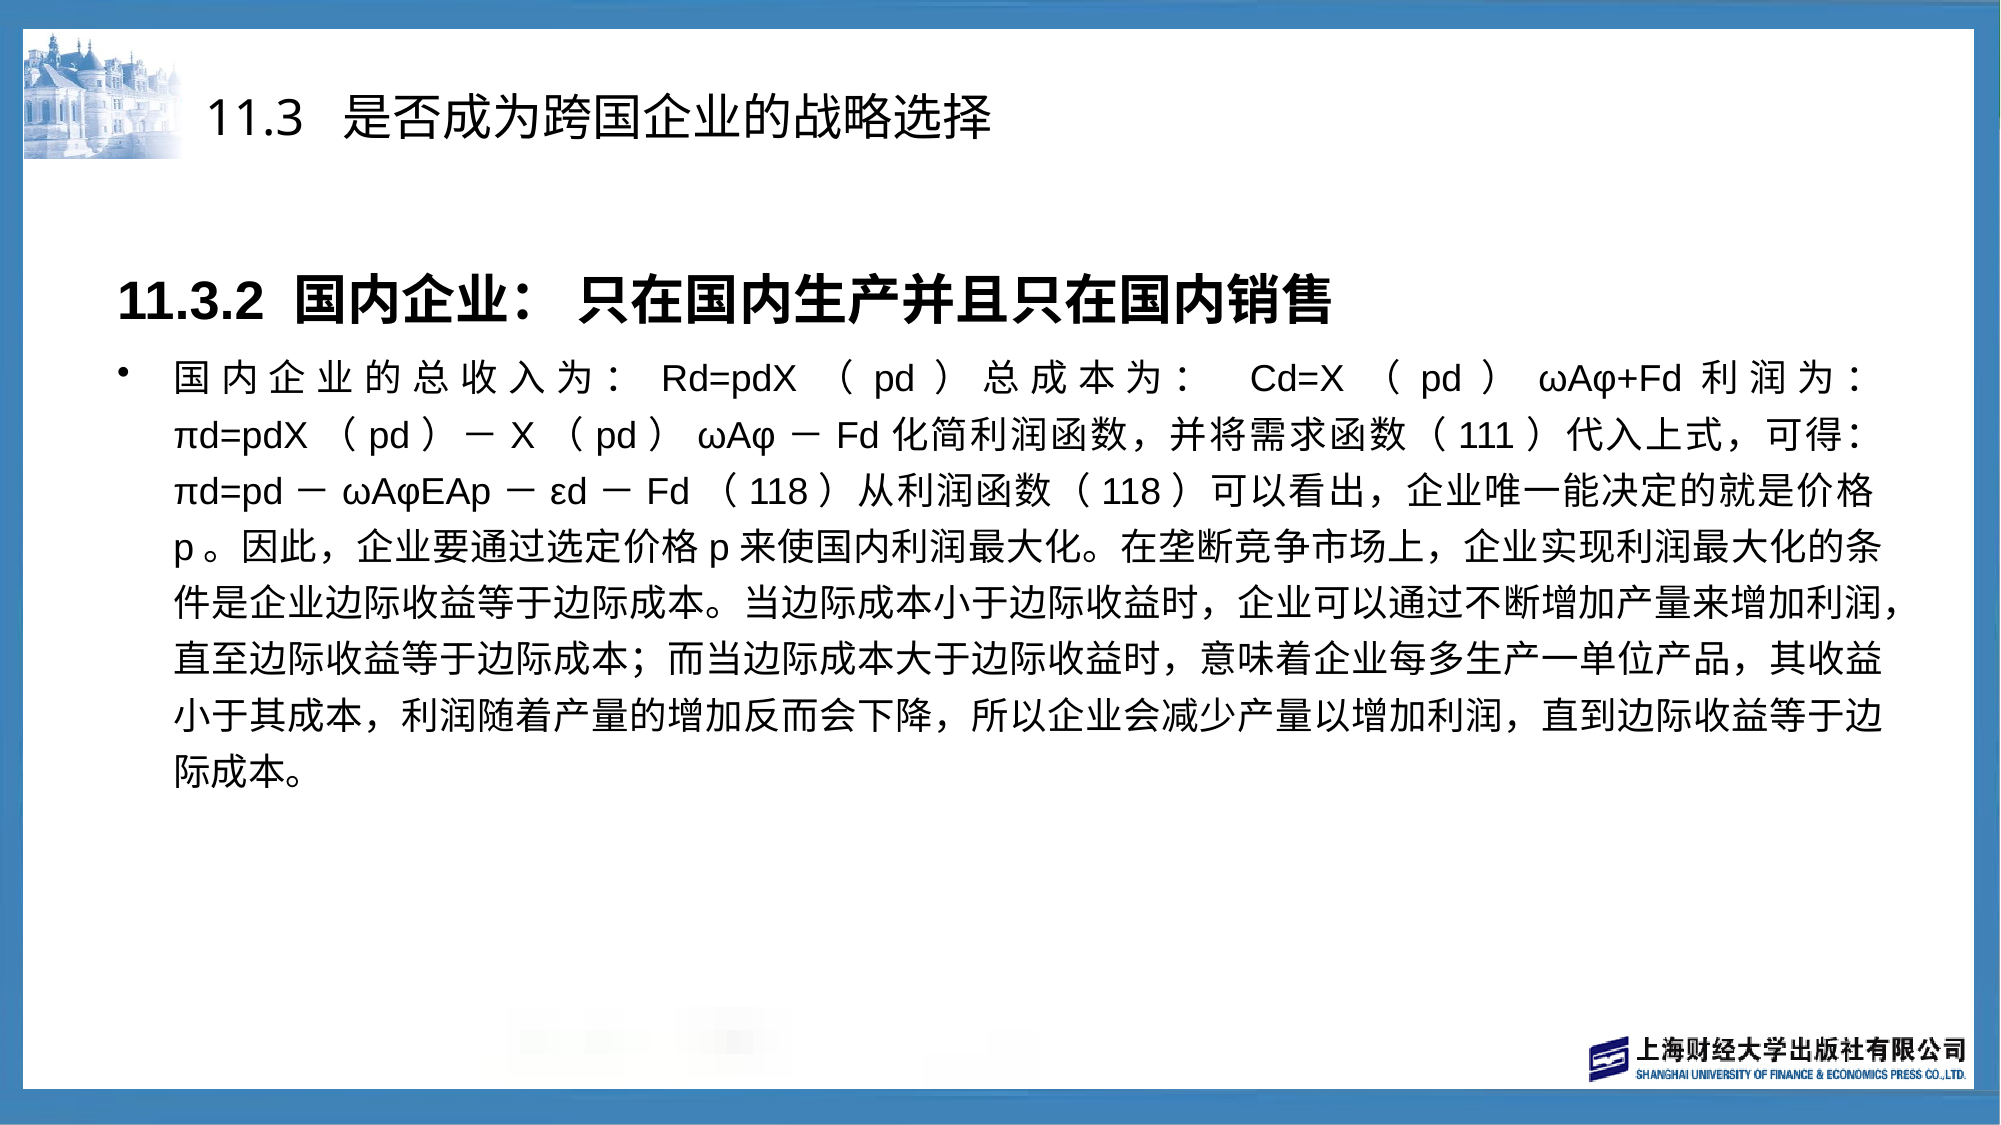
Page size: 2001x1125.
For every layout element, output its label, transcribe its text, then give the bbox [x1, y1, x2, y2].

picture [0, 0, 2001, 1125]
title 11.3 是否成为跨国企业的战略选择 [190, 64, 1547, 168]
list 11.3.2 国内企业： 只在国内生产并且只在国内销售 国内企业的总收入为：Rd=pdX（pd）总成本为： Cd=X（pd）ωAφ+Fd利润为： πd=pdX（pd）－X（pd）ωAφ－Fd化简利润函数，并将需求函数（111）代入上式，可得： πd=pd－ωAφEAp－εd－Fd（118）从利润函数（118）可以看出，企业唯一能决定的就是价格p。因此，企业要通过选定价格p来使国内利润最大化。在垄断竞争市场上，企业实现利润最大化的条件是企业边际收益等于边际成本。当边际成本小于边际收益时，企业可以通过不断增加产量来增加利润，直至边际收益等于边际成本；而当边际成本大于边际收益时，意味着企业每多生产一单位产品，其收益小于其成本，利润随着产量的增加反而会下降，所以企业会减少产量以增加利润，直到边际收益等于边际成本。 [102, 241, 1898, 1065]
